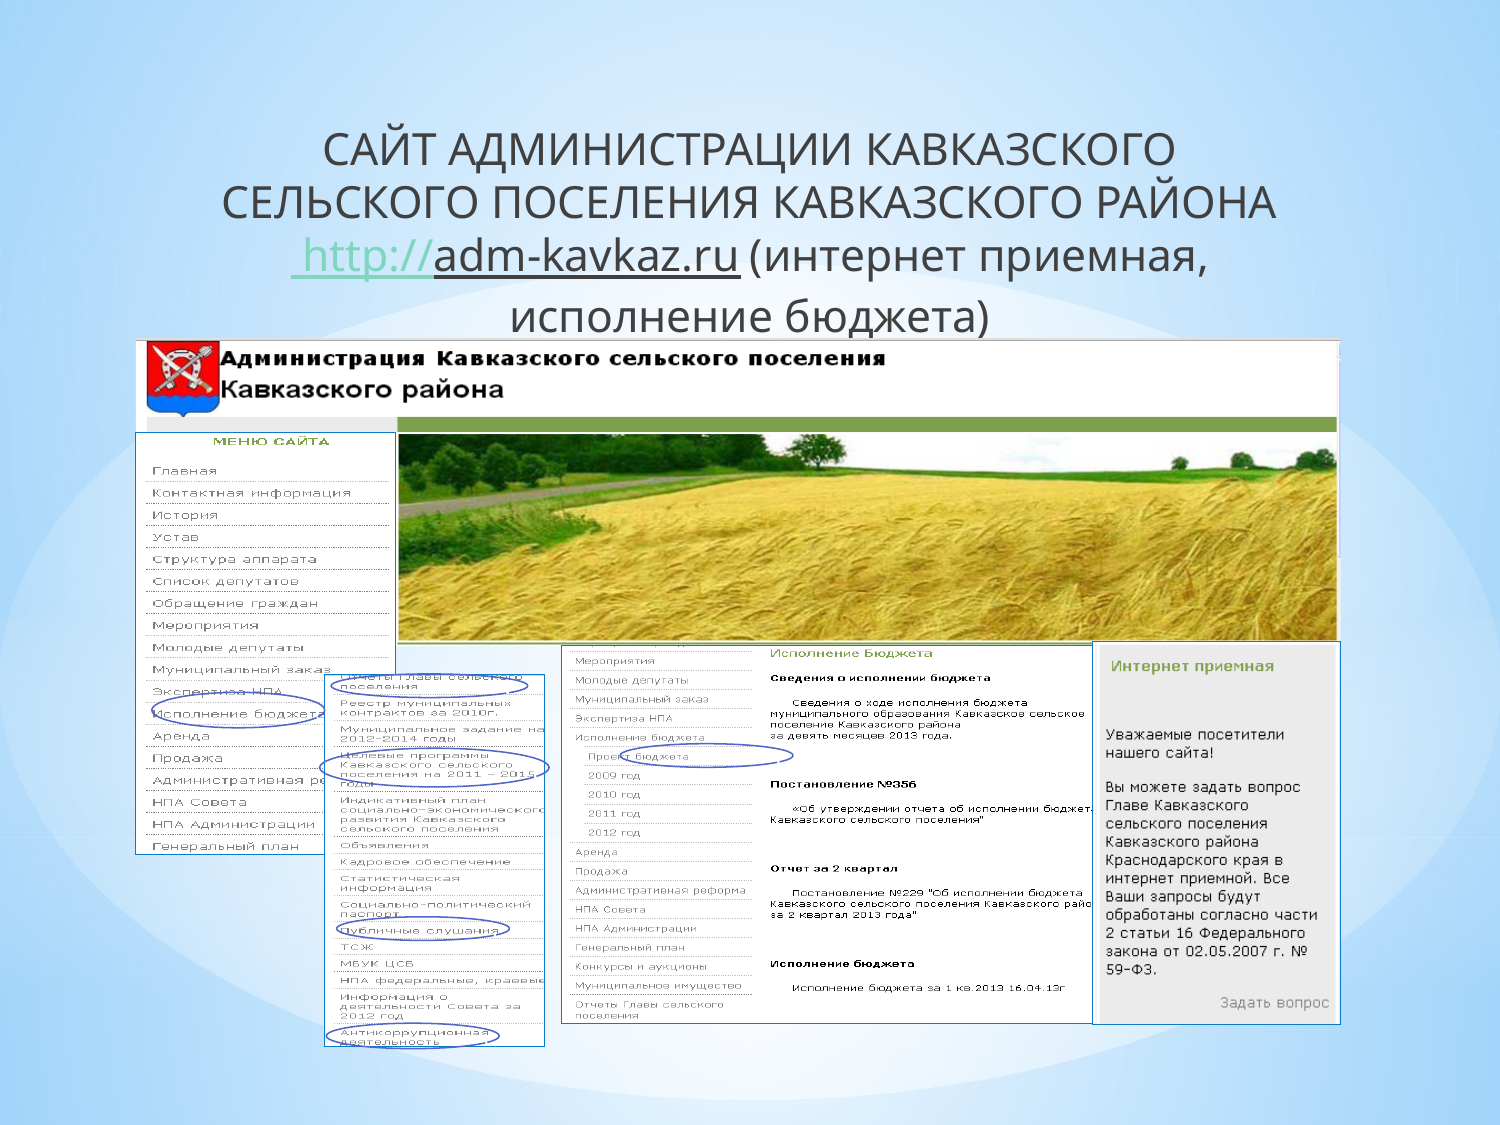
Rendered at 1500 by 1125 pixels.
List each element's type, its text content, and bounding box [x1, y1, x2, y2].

list САЙТ АДМИНИСТРАЦИИ КАВКАЗСКОГО СЕЛЬСКОГО ПОСЕЛЕНИЯ КАВКАЗСКОГО РАЙОНА http://adm-kavkaz.ru (интернет приемная, исполнение бюджета) [187, 113, 1306, 335]
picture [135, 337, 1341, 1048]
list САЙТ АДМИНИСТРАЦИИ КАВКАЗСКОГО СЕЛЬСКОГО ПОСЕЛЕНИЯ КАВКАЗСКОГО РАЙОНА http://adm-kavkaz.ru (интернет приемная, исполнение бюджета) [401, 654, 554, 690]
